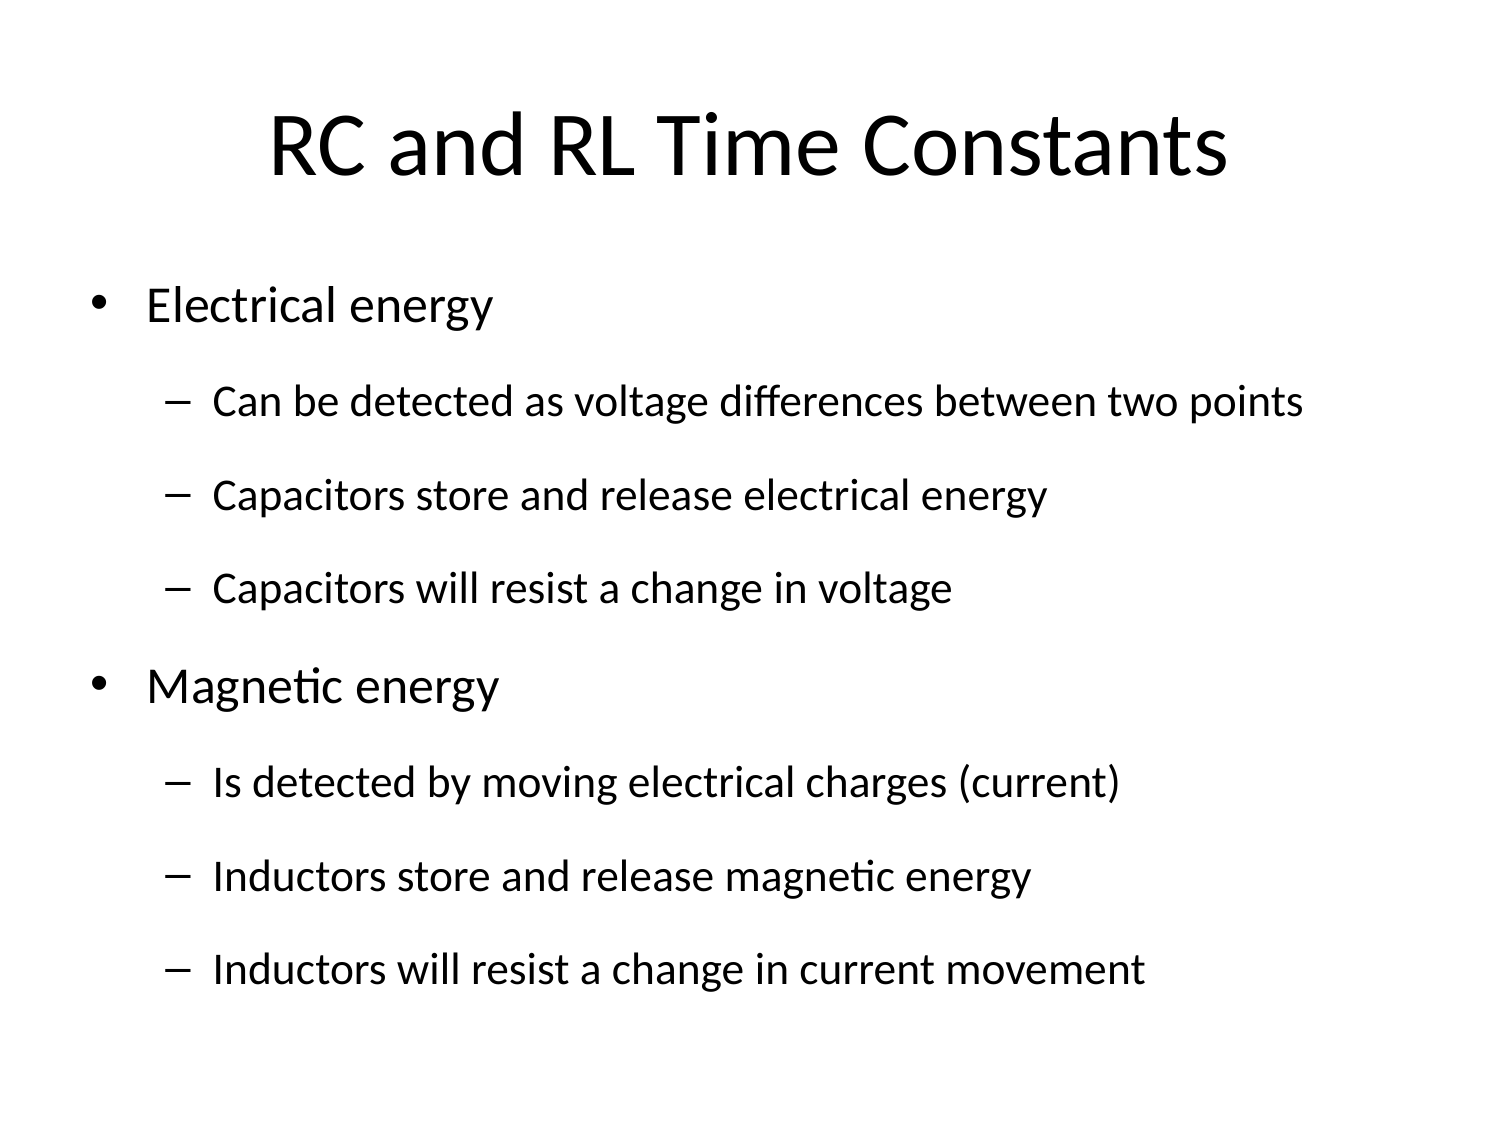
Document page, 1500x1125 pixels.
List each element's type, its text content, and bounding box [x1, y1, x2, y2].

title RC and RL Time Constants [75, 45, 1425, 233]
list Electrical energy Can be detected as voltage differences between two points Capacitors store and release electrical energy Capacitors will resist a change in voltage Magnetic energy Is detected by moving electrical charges (current) Inductors store and release magnetic energy Inductors will resist a change in current movement [75, 262, 1425, 1005]
